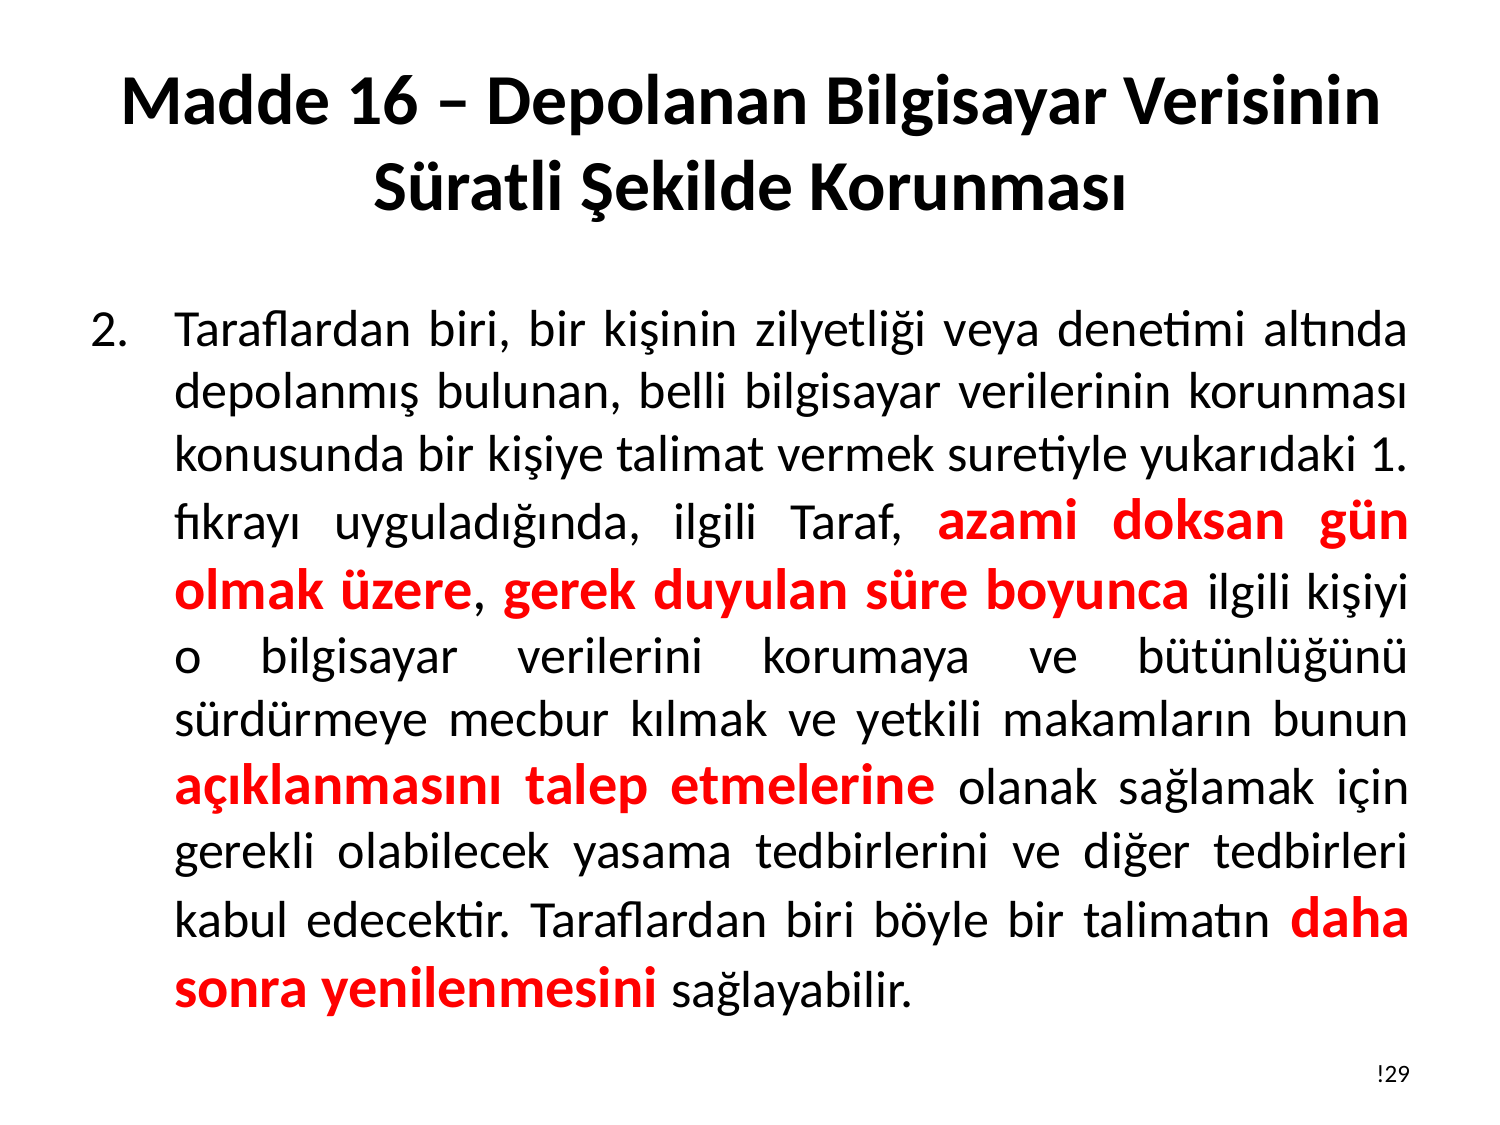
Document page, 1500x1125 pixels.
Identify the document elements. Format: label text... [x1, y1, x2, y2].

slide_number !29 [1074, 1042, 1425, 1103]
list Taraflardan biri, bir kişinin zilyetliği veya denetimi altında depolanmış bulunan, belli bilgisayar verilerinin korunması konusunda bir kişiye talimat vermek suretiyle yukarıdaki 1. fıkrayı uyguladığında, ilgili Taraf, azami doksan gün olmak üzere, gerek duyulan süre boyunca ilgili kişiyi o bilgisayar verilerini korumaya ve bütünlüğünü sürdürmeye mecbur kılmak ve yetkili makamların bunun açıklanmasını talep etmelerine olanak sağlamak için gerekli olabilecek yasama tedbirlerini ve diğer tedbirleri kabul edecektir. Taraflardan biri böyle bir talimatın daha sonra yenilenmesini sağlayabilir. [74, 286, 1426, 1043]
title Madde 16 – Depolanan Bilgisayar Verisinin Süratli Şekilde Korunması [76, 44, 1426, 232]
